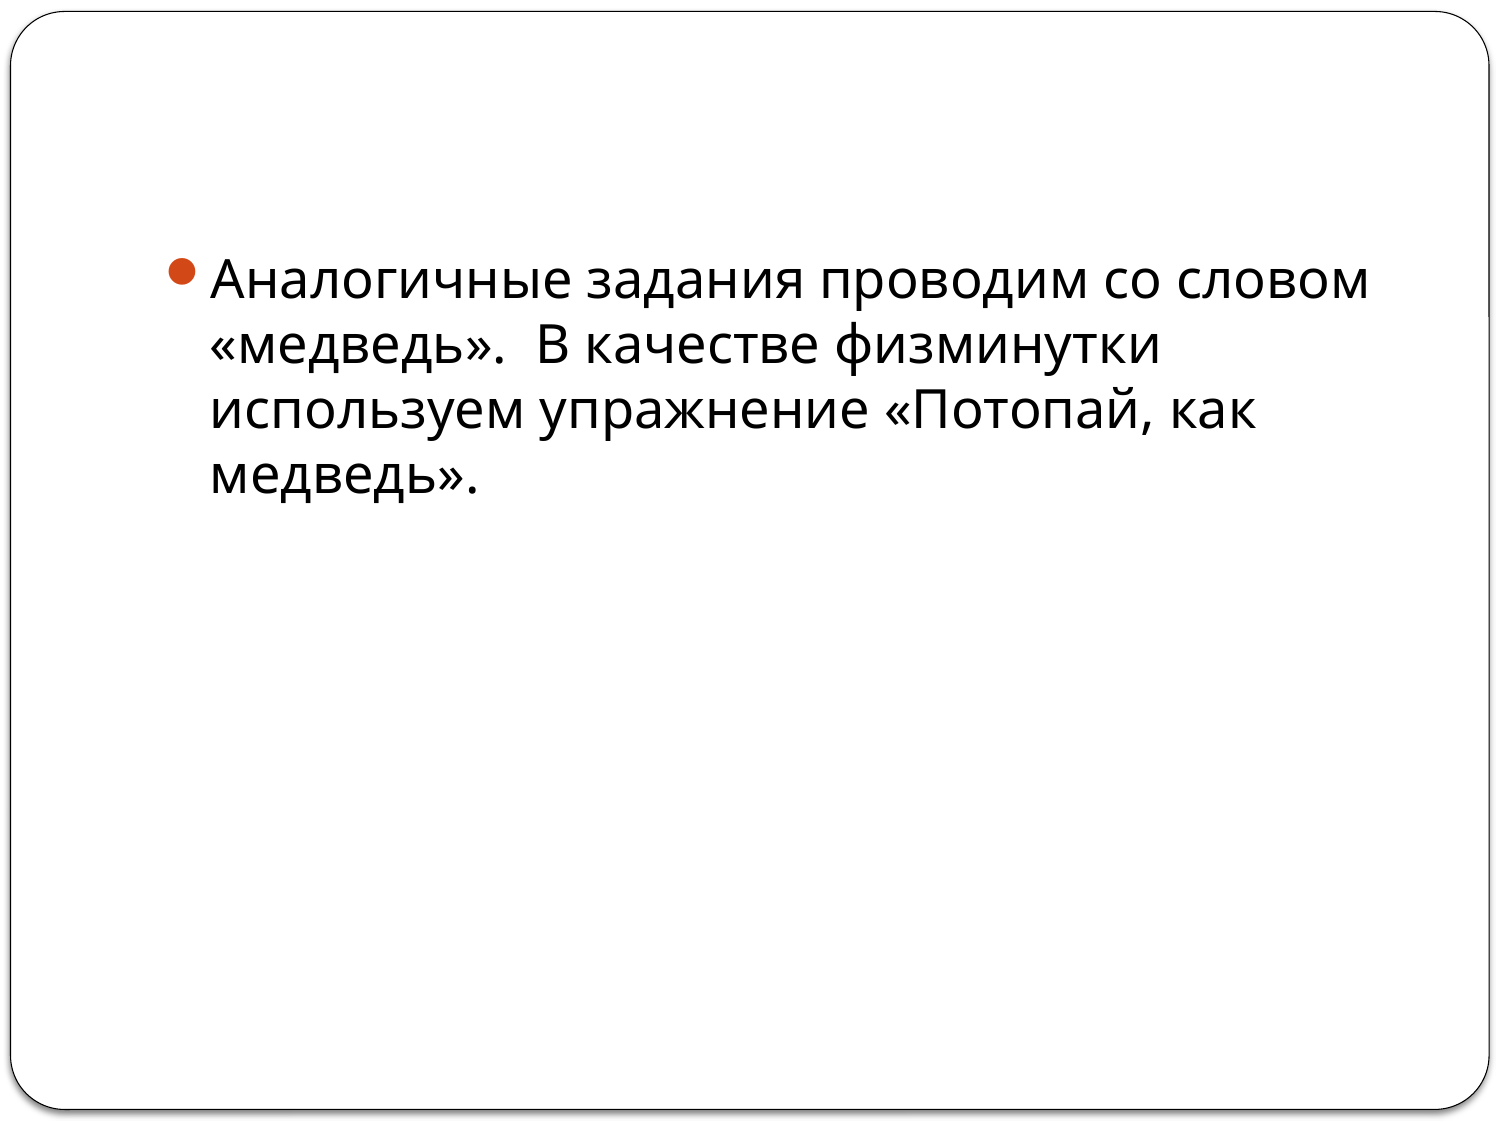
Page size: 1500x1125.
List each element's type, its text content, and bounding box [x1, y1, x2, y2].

list Аналогичные задания проводим со словом «медведь». В качестве физминутки используем упражнение «Потопай, как медведь». [150, 237, 1425, 988]
